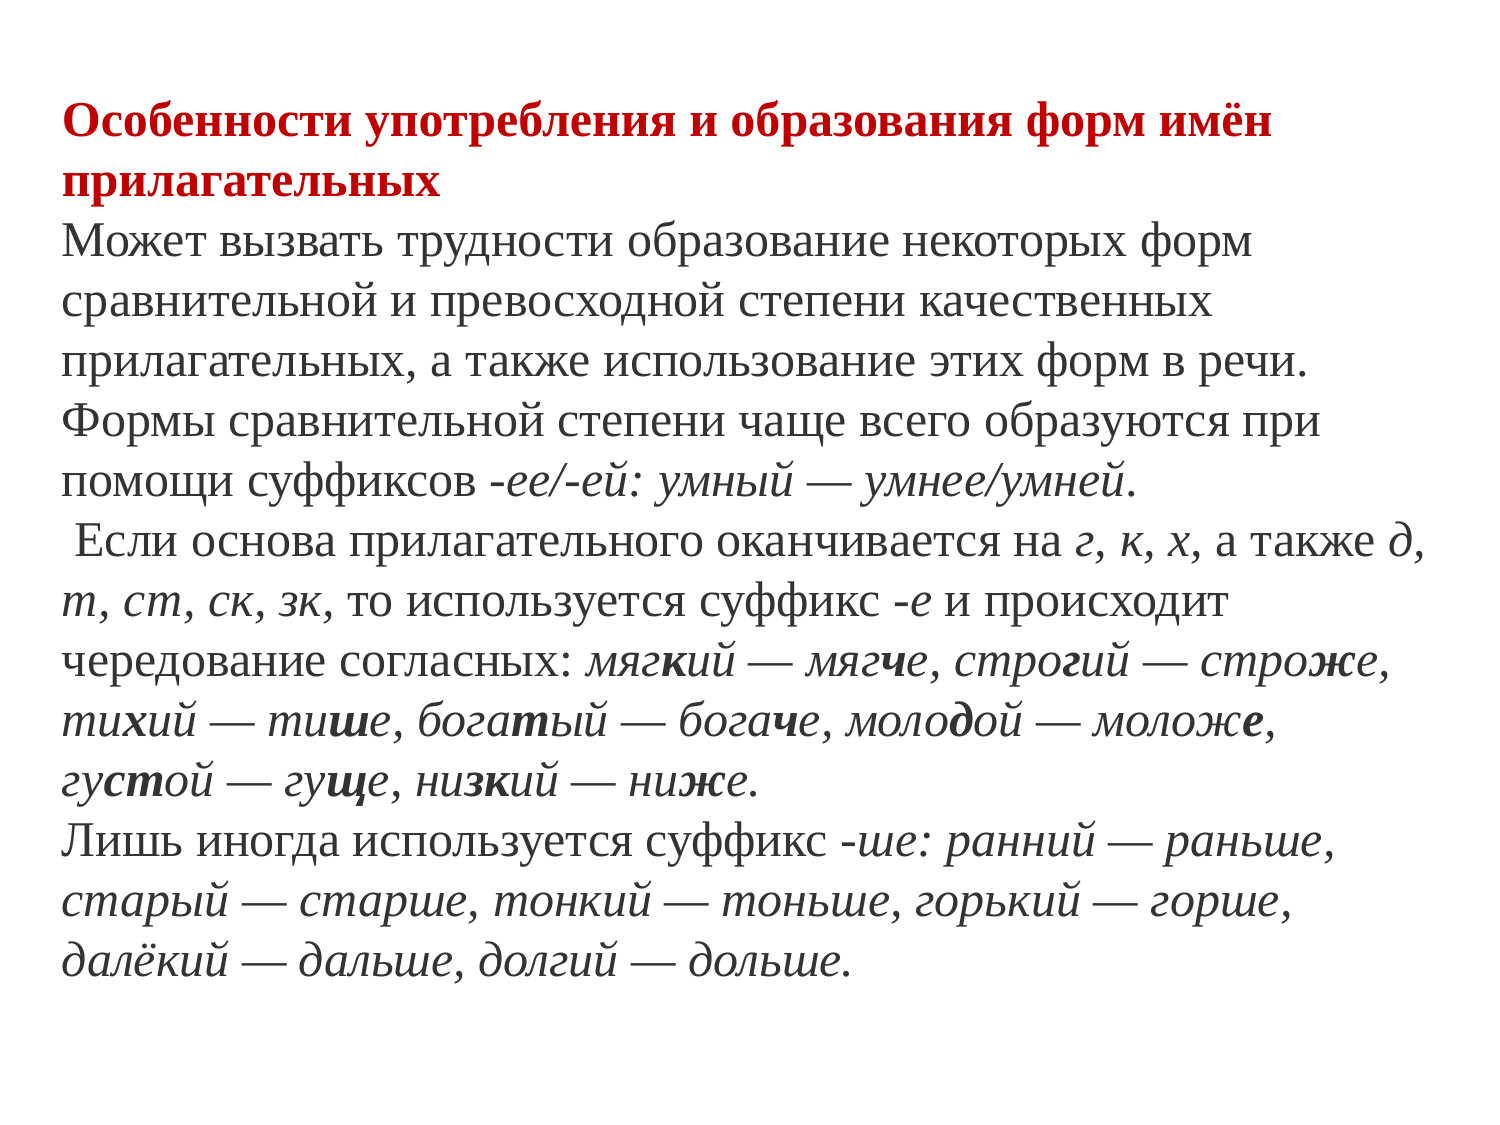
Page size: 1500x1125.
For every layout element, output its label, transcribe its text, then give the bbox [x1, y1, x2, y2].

text_box Особенности употребления и образования форм имён прилагательных Может вызвать трудности образование некоторых форм сравнительной и превосходной степени качественных прилагательных, а также использование этих форм в речи. Формы сравнительной степени чаще всего образуются при помощи суффиксов -ее/-ей: умный — умнее/умней. Если основа прилагательного оканчивается на г, к, х, а также д, т, ст, ск, зк, то используется суффикс -е и происходит чередование согласных: мягкий — мягче, строгий — строже, тихий — тише, богатый — богаче, молодой — моложе, густой — гуще, низкий — ниже. Лишь иногда используется суффикс -ше: ранний — раньше, старый — старше, тонкий — тоньше, горький — горше, далёкий — дальше, долгий — дольше. [47, 79, 1500, 995]
